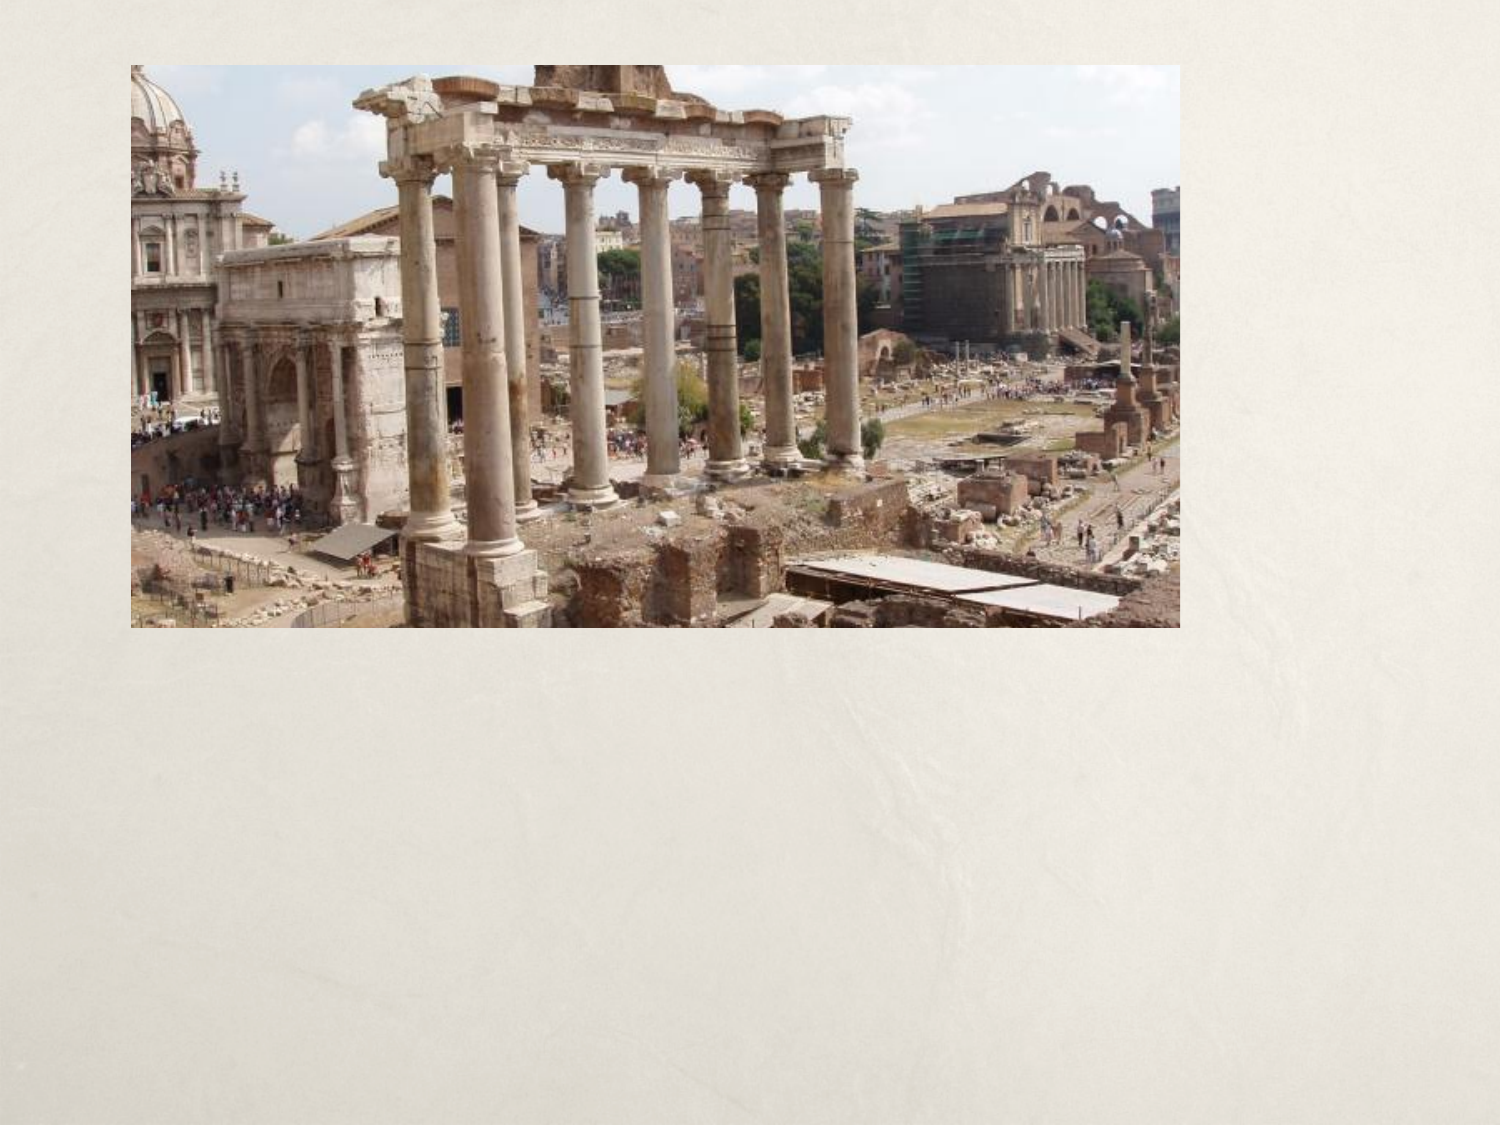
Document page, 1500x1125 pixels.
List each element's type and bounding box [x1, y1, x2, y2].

list [129, 63, 1182, 629]
